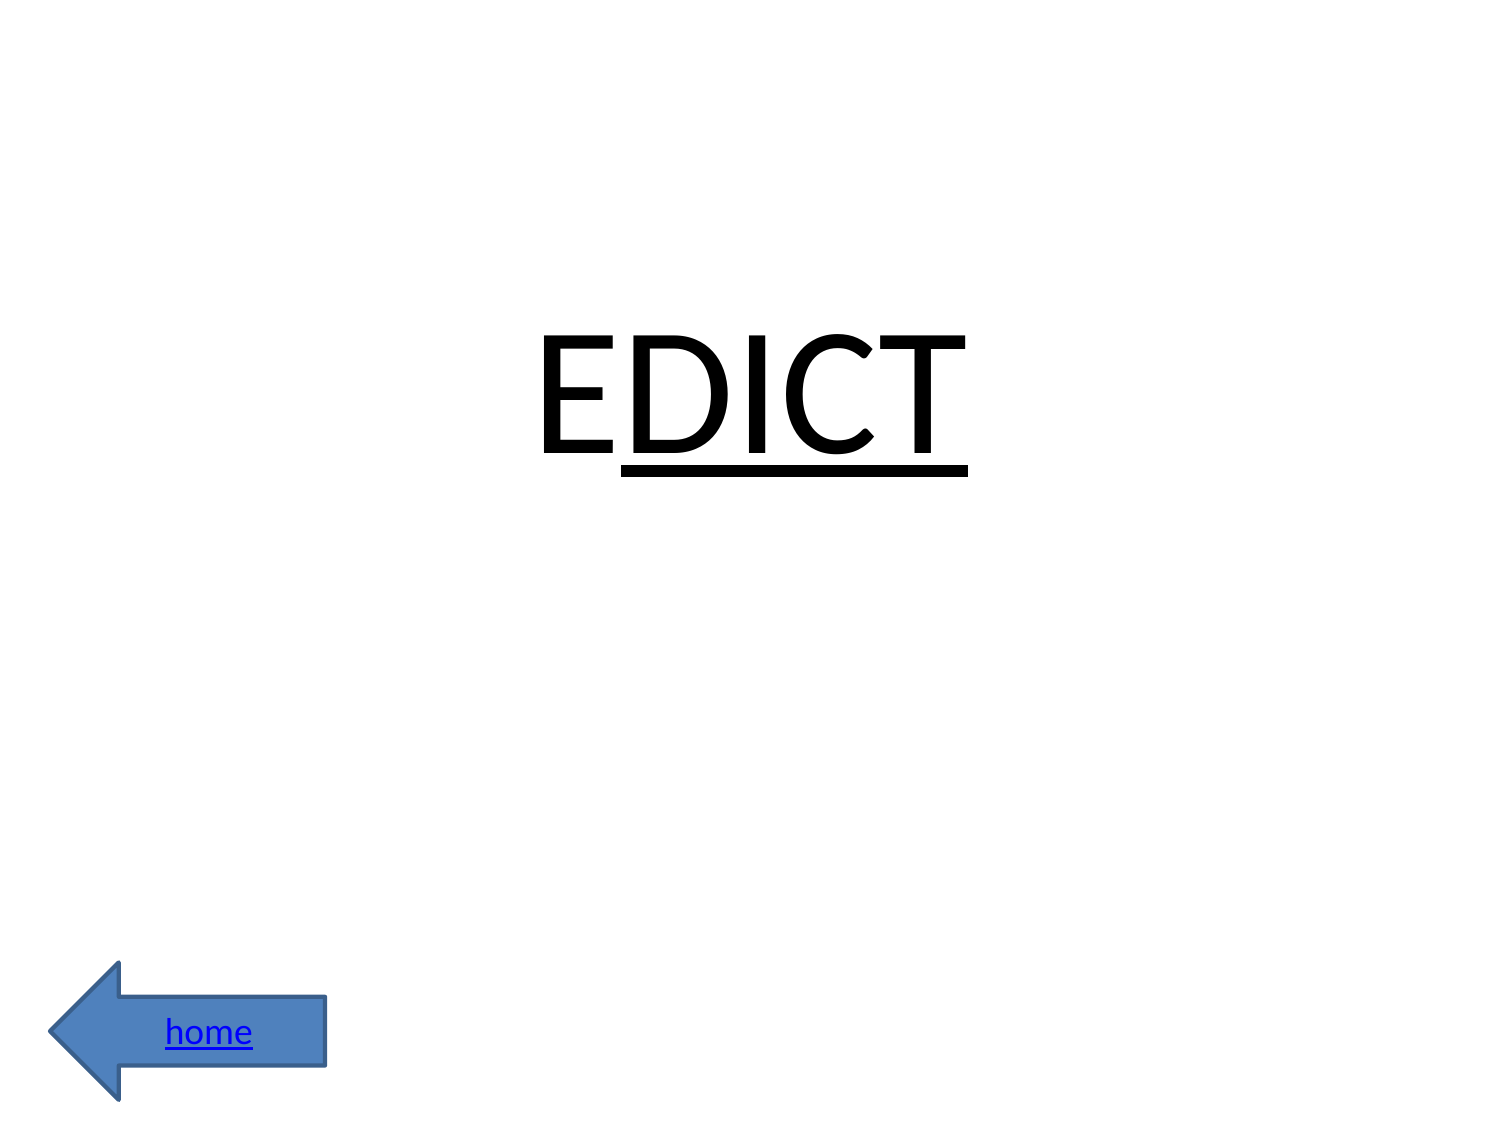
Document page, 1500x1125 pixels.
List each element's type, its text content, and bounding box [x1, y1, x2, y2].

text_box [47, 960, 328, 1102]
text_box home [150, 999, 325, 1060]
list EDICT [75, 262, 1425, 1005]
